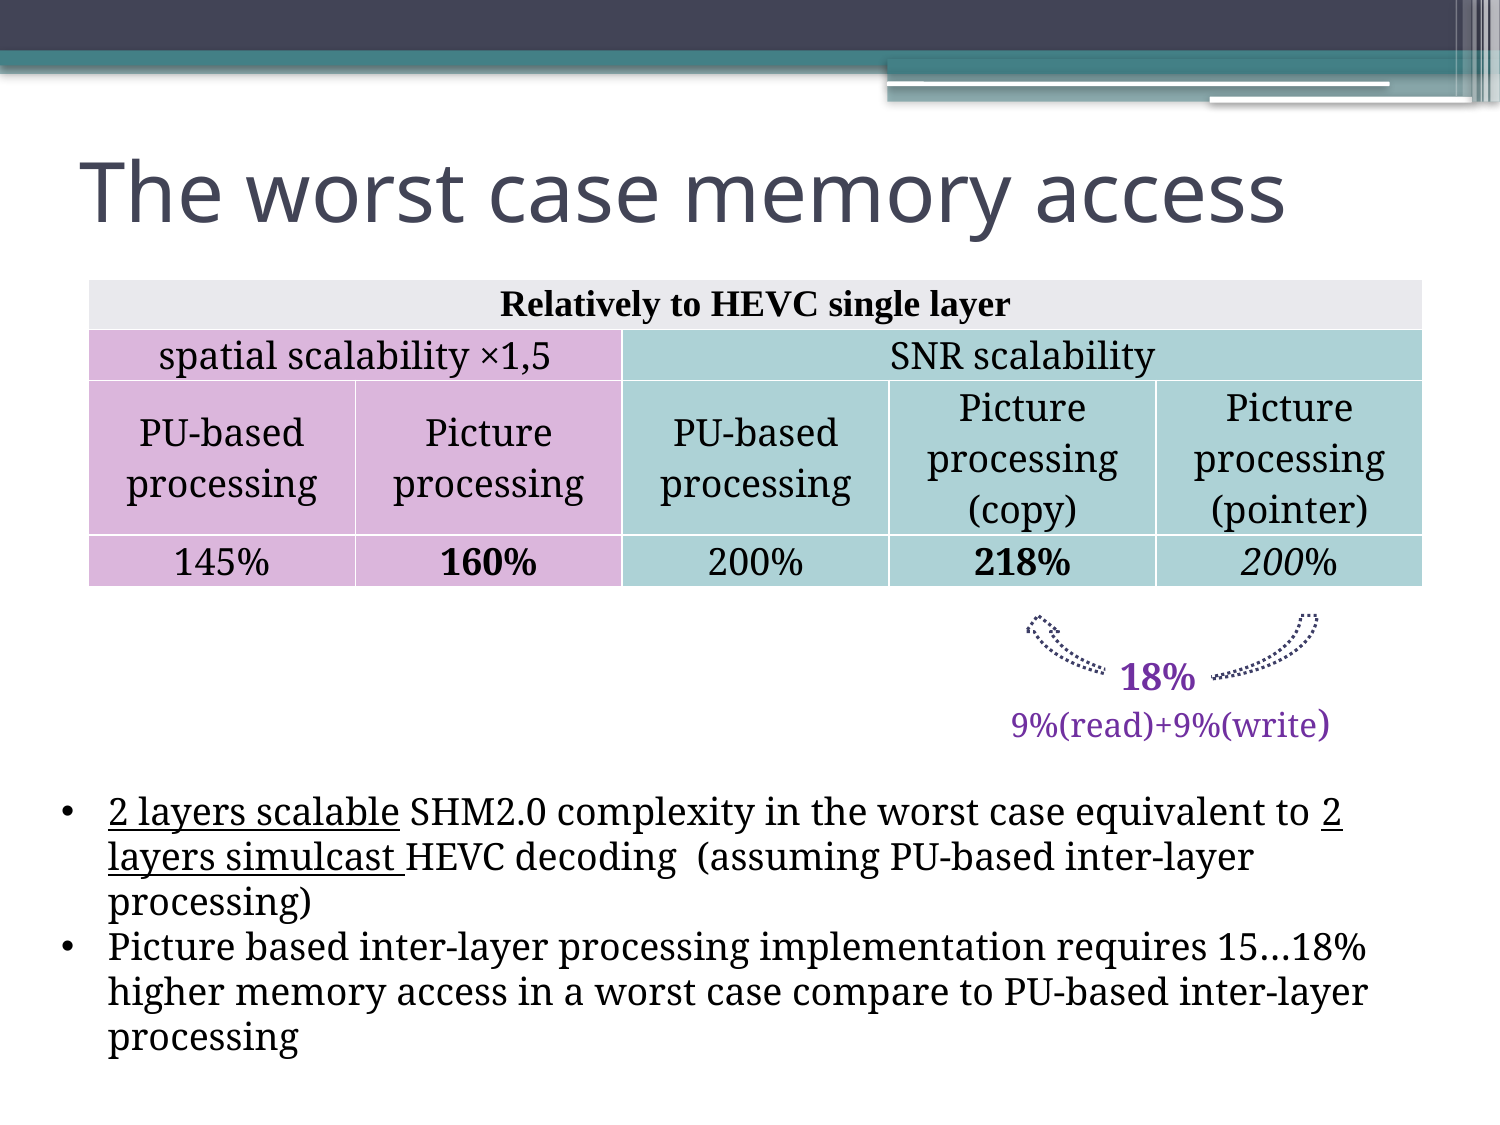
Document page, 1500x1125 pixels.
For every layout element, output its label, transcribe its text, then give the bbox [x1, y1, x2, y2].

table_cell spatial scalability ×1,5 [89, 330, 621, 380]
title The worst case memory access [64, 101, 1415, 277]
table_cell Picture processing [356, 381, 621, 534]
text_box [1244, 665, 1254, 674]
table_header Relatively to HEVC single layer [89, 280, 1422, 329]
text_box 18% [1105, 645, 1212, 692]
table_cell 145% [89, 536, 355, 586]
table_cell SNR scalability [623, 330, 1422, 380]
table_cell 160% [356, 536, 621, 586]
text_box [1212, 667, 1247, 681]
text_box 9%(read)+9%(write) [995, 692, 1346, 753]
table_cell 200% [1157, 536, 1422, 586]
text_box 2 layers scalable SHM2.0 complexity in the worst case equivalent to 2 layers simulcast HEVC decoding (assuming PU-based inter-layer processing) Picture based inter-layer processing implementation requires 15…18% higher memory access in a worst case compare to PU-based inter-layer processing [46, 780, 1417, 1111]
table_cell Picture processing (pointer) [1157, 381, 1422, 534]
table_cell PU-based processing [89, 381, 355, 534]
table_cell Picture processing (copy) [890, 381, 1155, 534]
table_cell PU-based processing [623, 381, 888, 534]
text_box [1025, 614, 1105, 675]
table_cell 200% [623, 536, 888, 586]
table_cell 218% [890, 536, 1155, 586]
